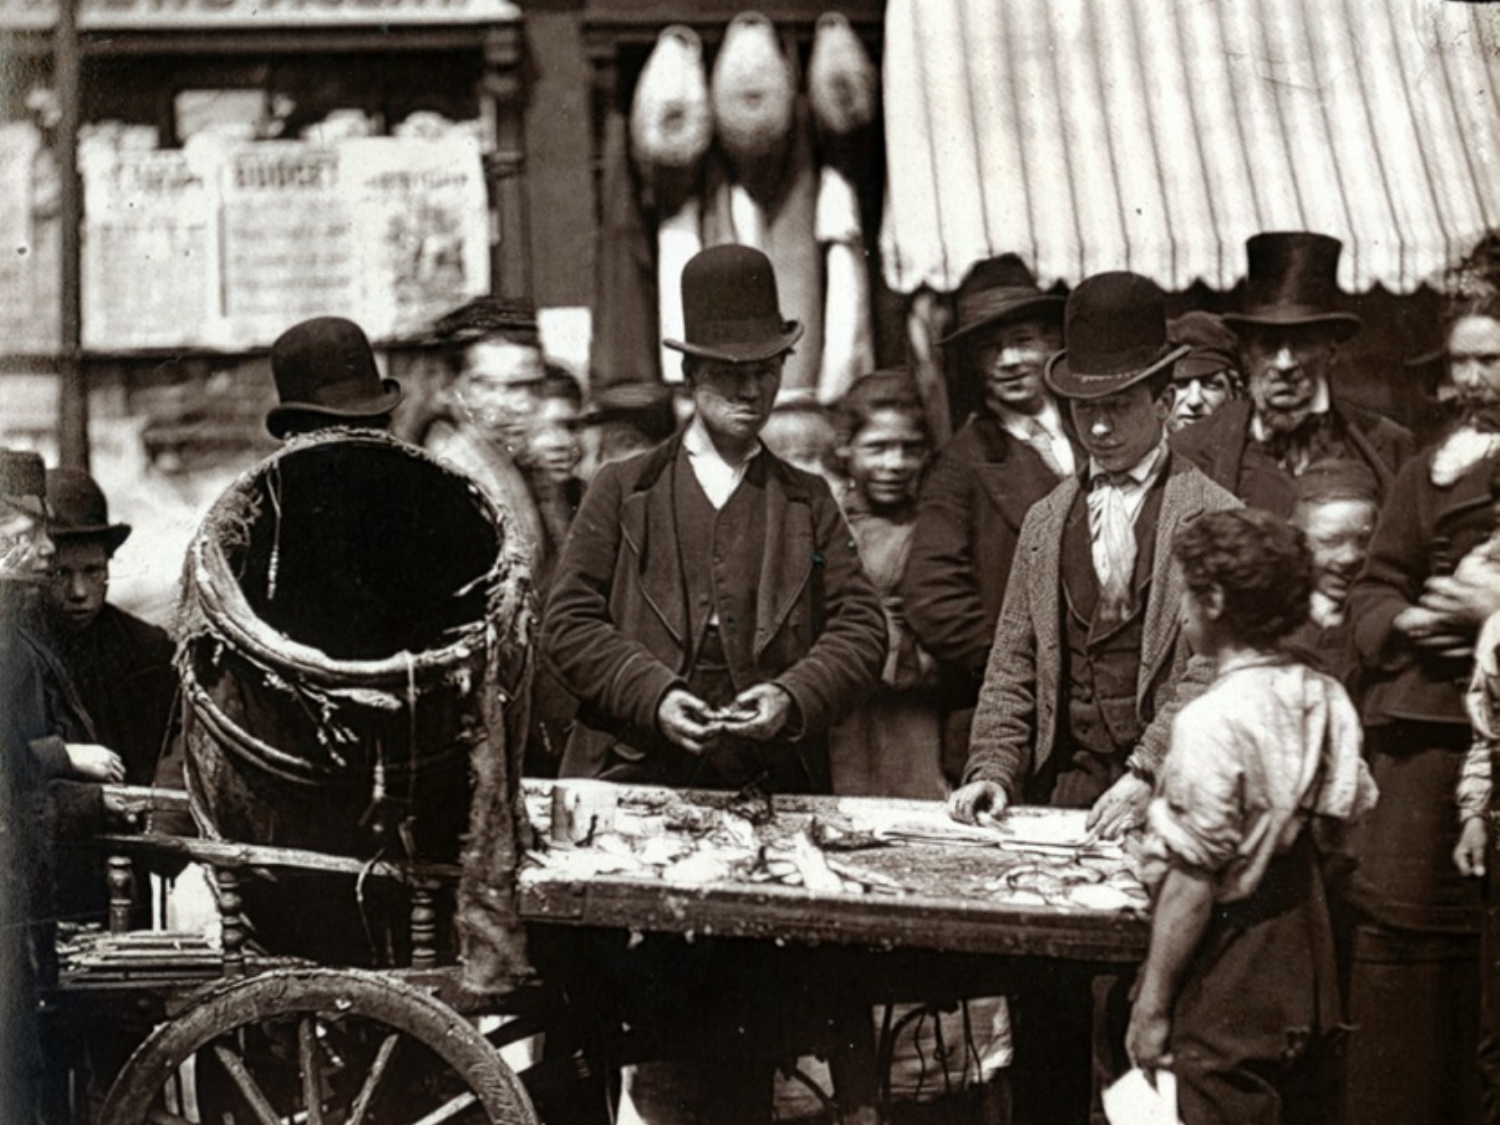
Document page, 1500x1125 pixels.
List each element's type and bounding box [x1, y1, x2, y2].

list [0, 0, 1500, 1125]
